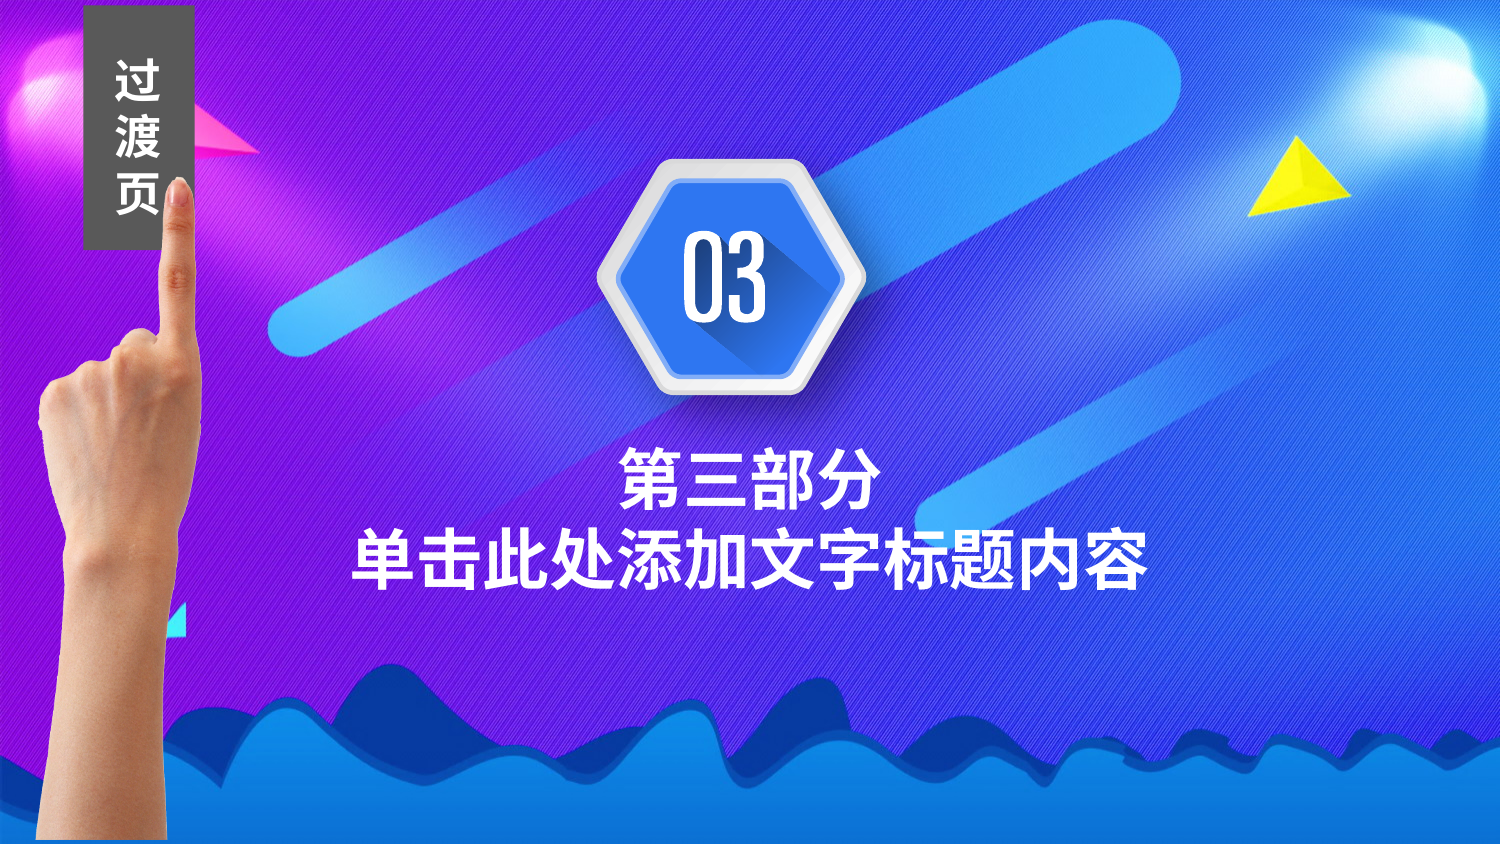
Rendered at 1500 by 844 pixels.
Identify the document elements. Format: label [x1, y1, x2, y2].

text_box [598, 161, 865, 393]
text_box [83, 5, 198, 161]
picture [0, 0, 1500, 844]
